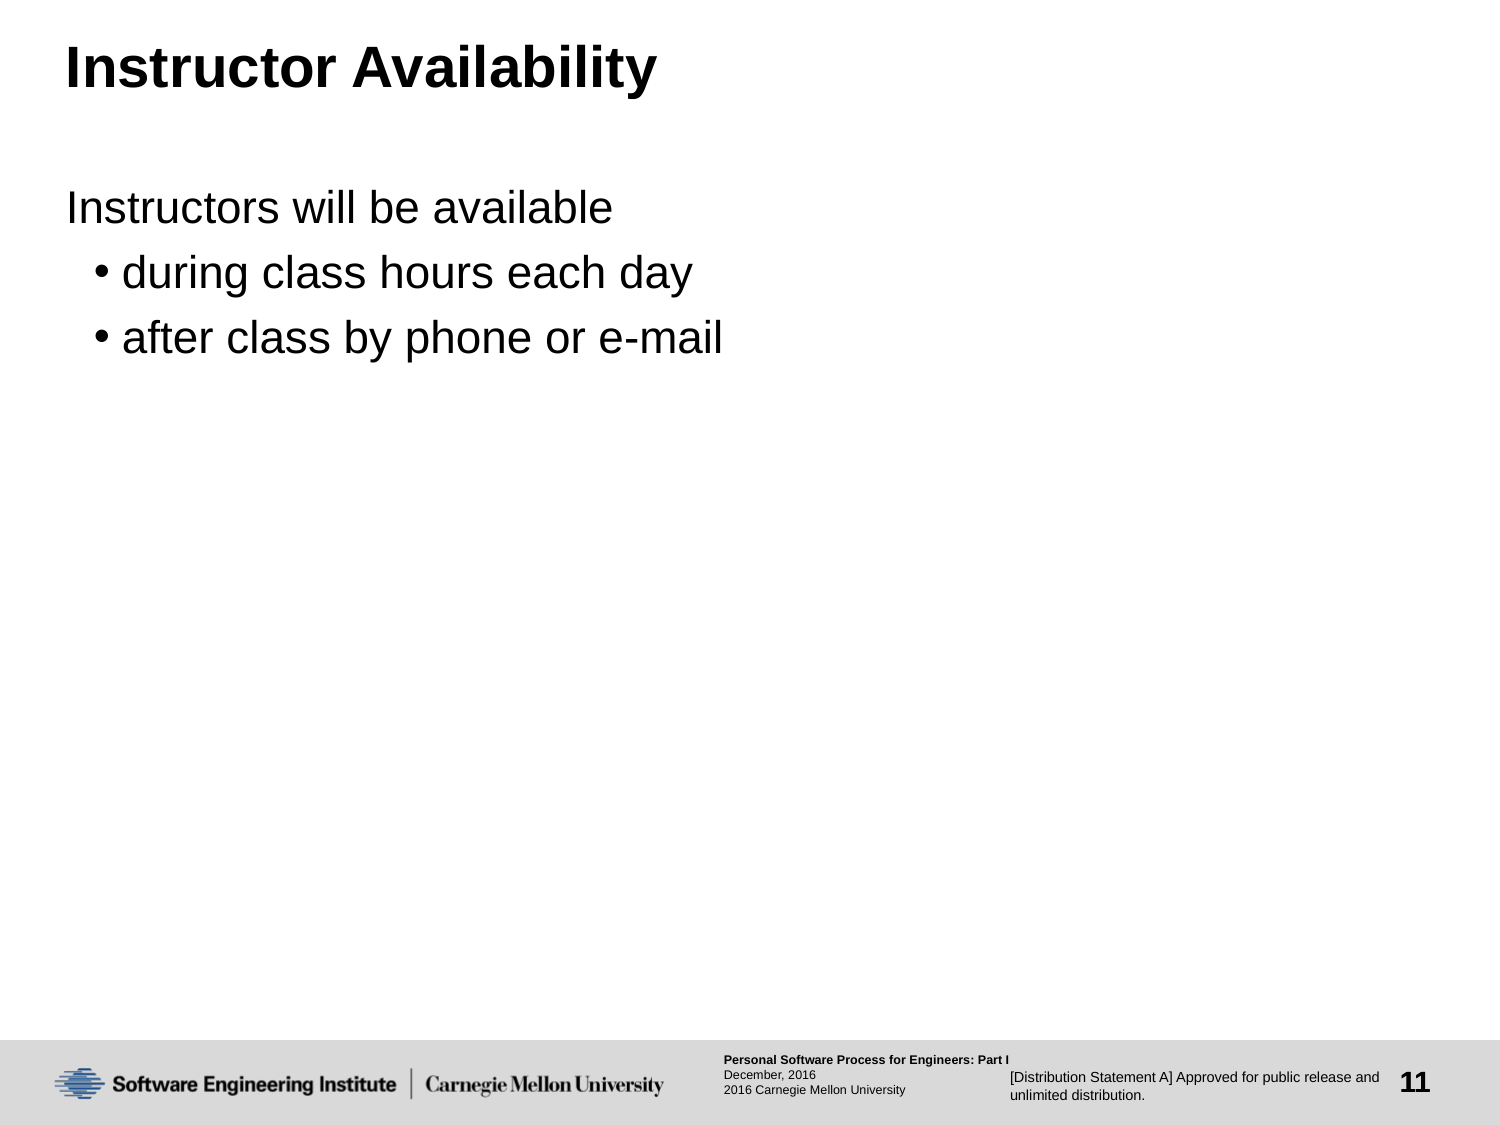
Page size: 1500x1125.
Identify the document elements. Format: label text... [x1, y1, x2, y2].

picture [46, 1061, 673, 1104]
list Instructors will be available during class hours each day after class by phone or e-mail [65, 177, 1431, 1000]
title Instructor Availability [65, 37, 1313, 148]
